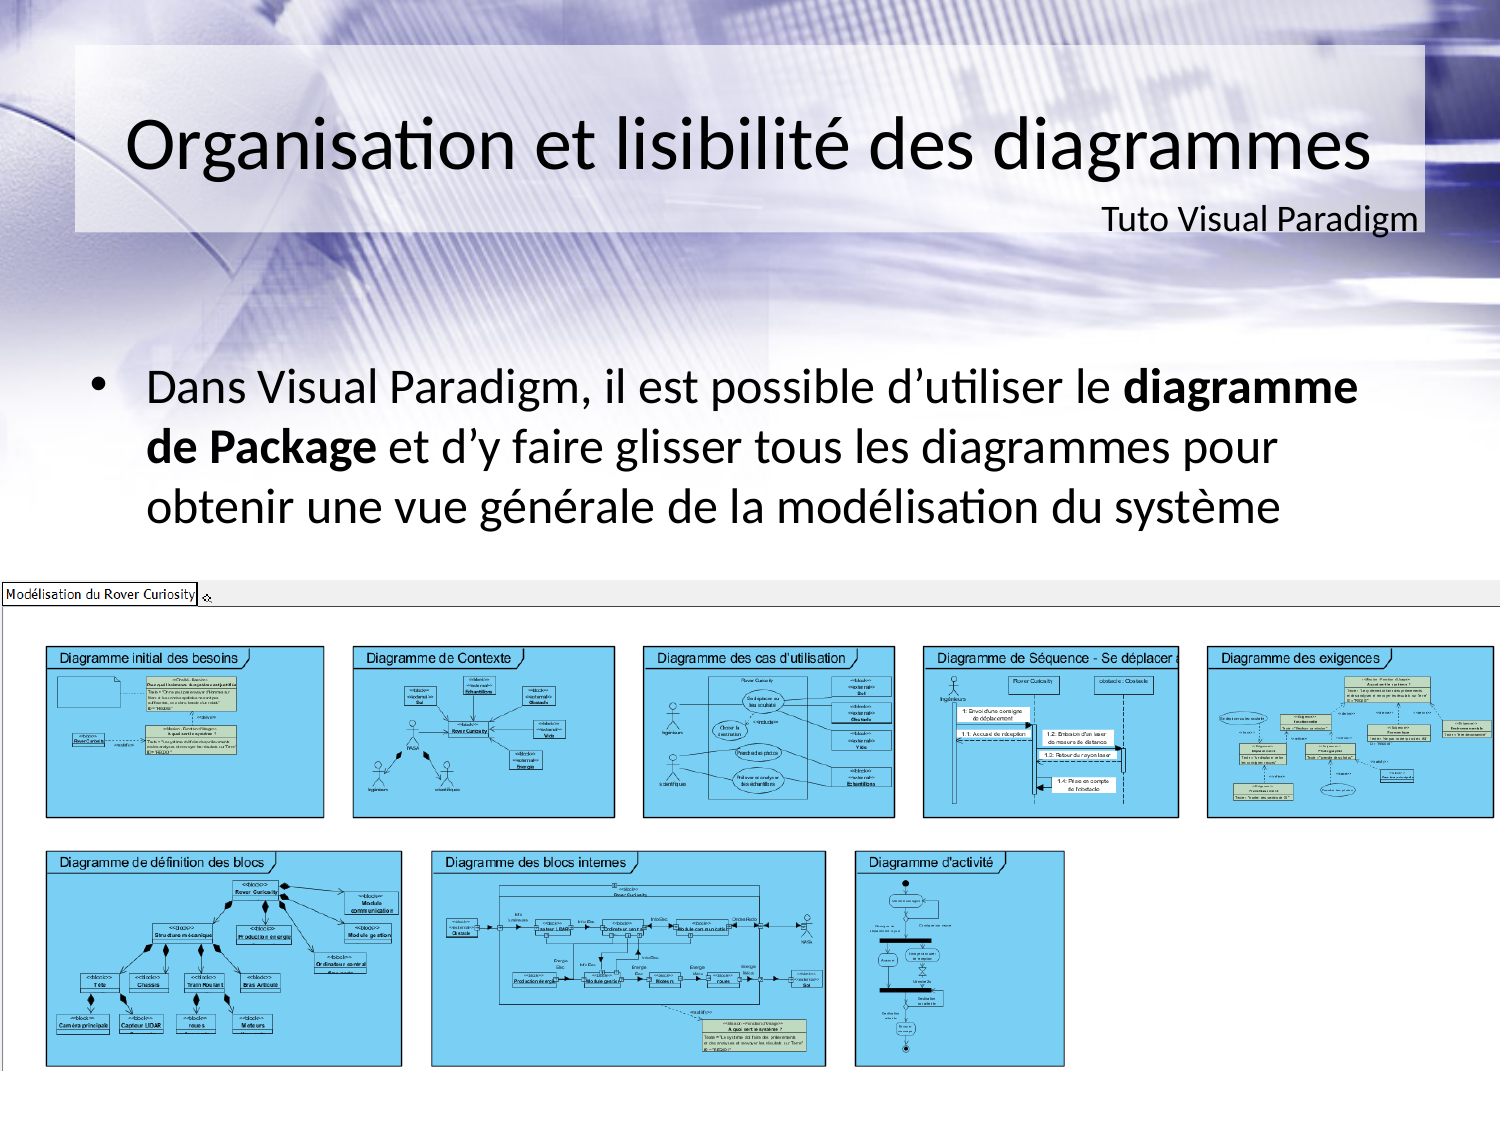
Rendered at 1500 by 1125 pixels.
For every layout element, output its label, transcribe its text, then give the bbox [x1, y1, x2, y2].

text_box Tuto Visual Paradigm [1086, 186, 1435, 247]
picture [0, 0, 1500, 1125]
text_box Dans Visual Paradigm, il est possible d’utiliser le diagramme de Package et d’y faire glisser tous les diagrammes pour obtenir une vue générale de la modélisation du système [75, 345, 1425, 579]
text_box Organisation et lisibilité des diagrammes [75, 45, 1425, 233]
